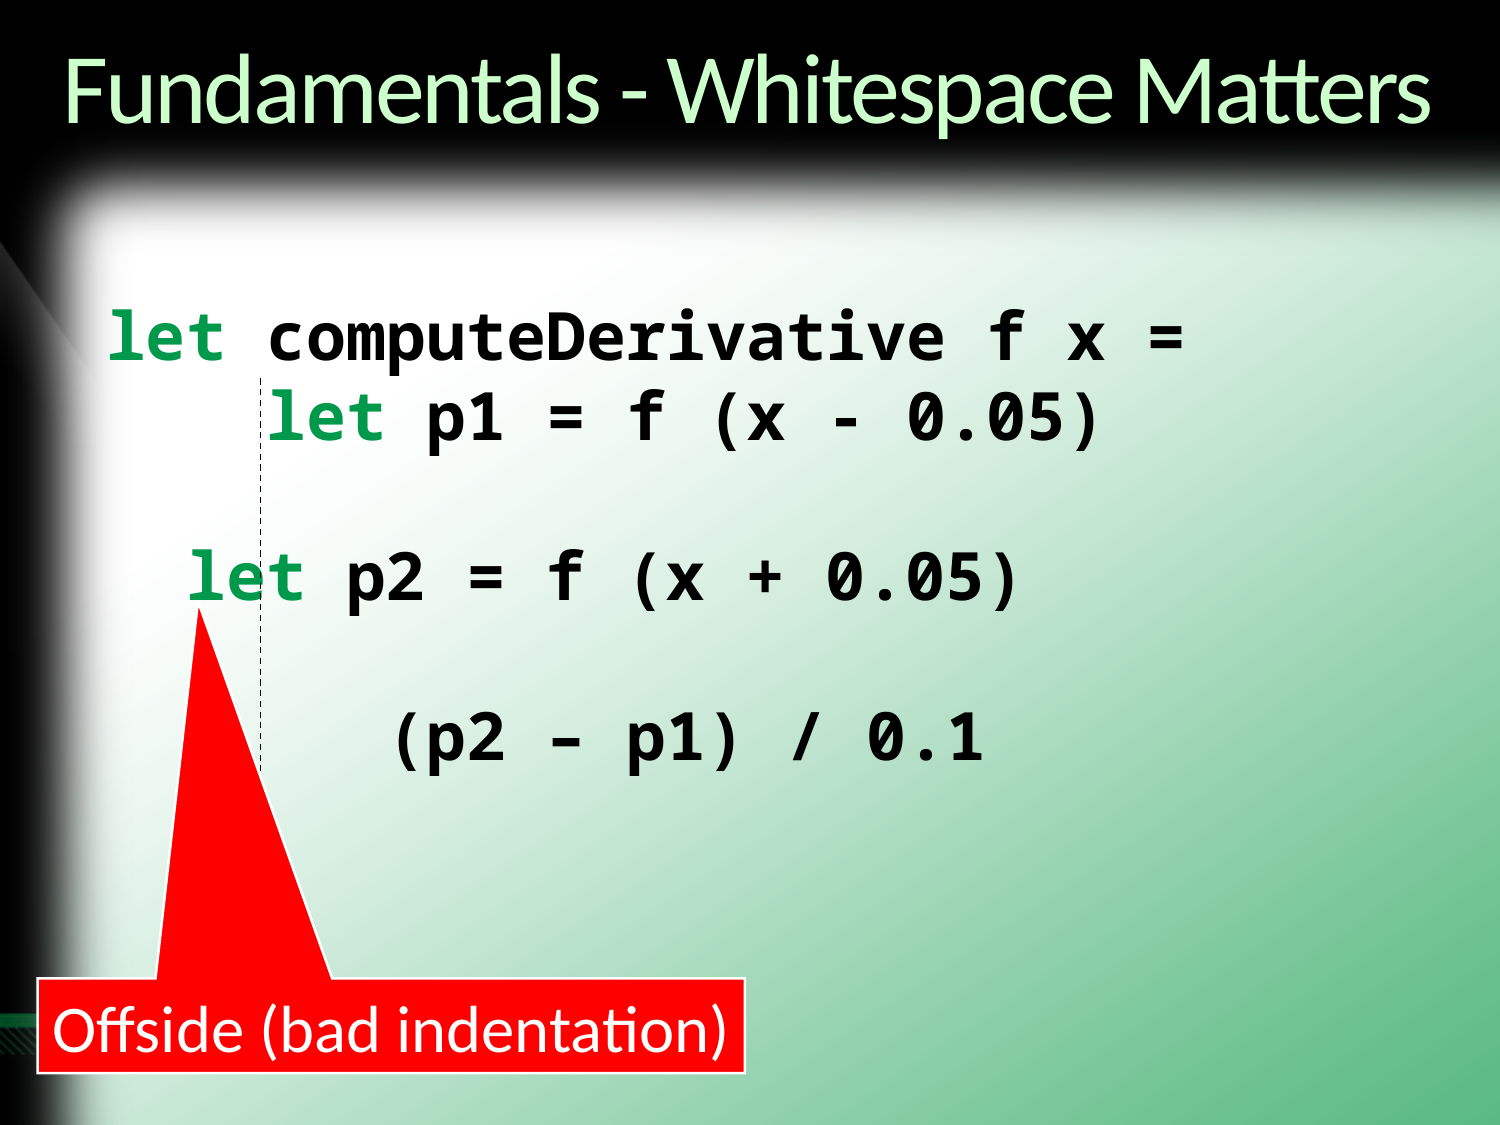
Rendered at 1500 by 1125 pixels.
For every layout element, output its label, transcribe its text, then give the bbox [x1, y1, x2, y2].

title Fundamentals - Whitespace Matters [62, 37, 1438, 147]
text_box Offside (bad indentation) [37, 601, 745, 1074]
picture [0, 0, 1500, 1125]
list let computeDerivative f x = let p1 = f (x - 0.05) let p2 = f (x + 0.05) (p2 – p1) / 0.1 [106, 214, 1433, 537]
